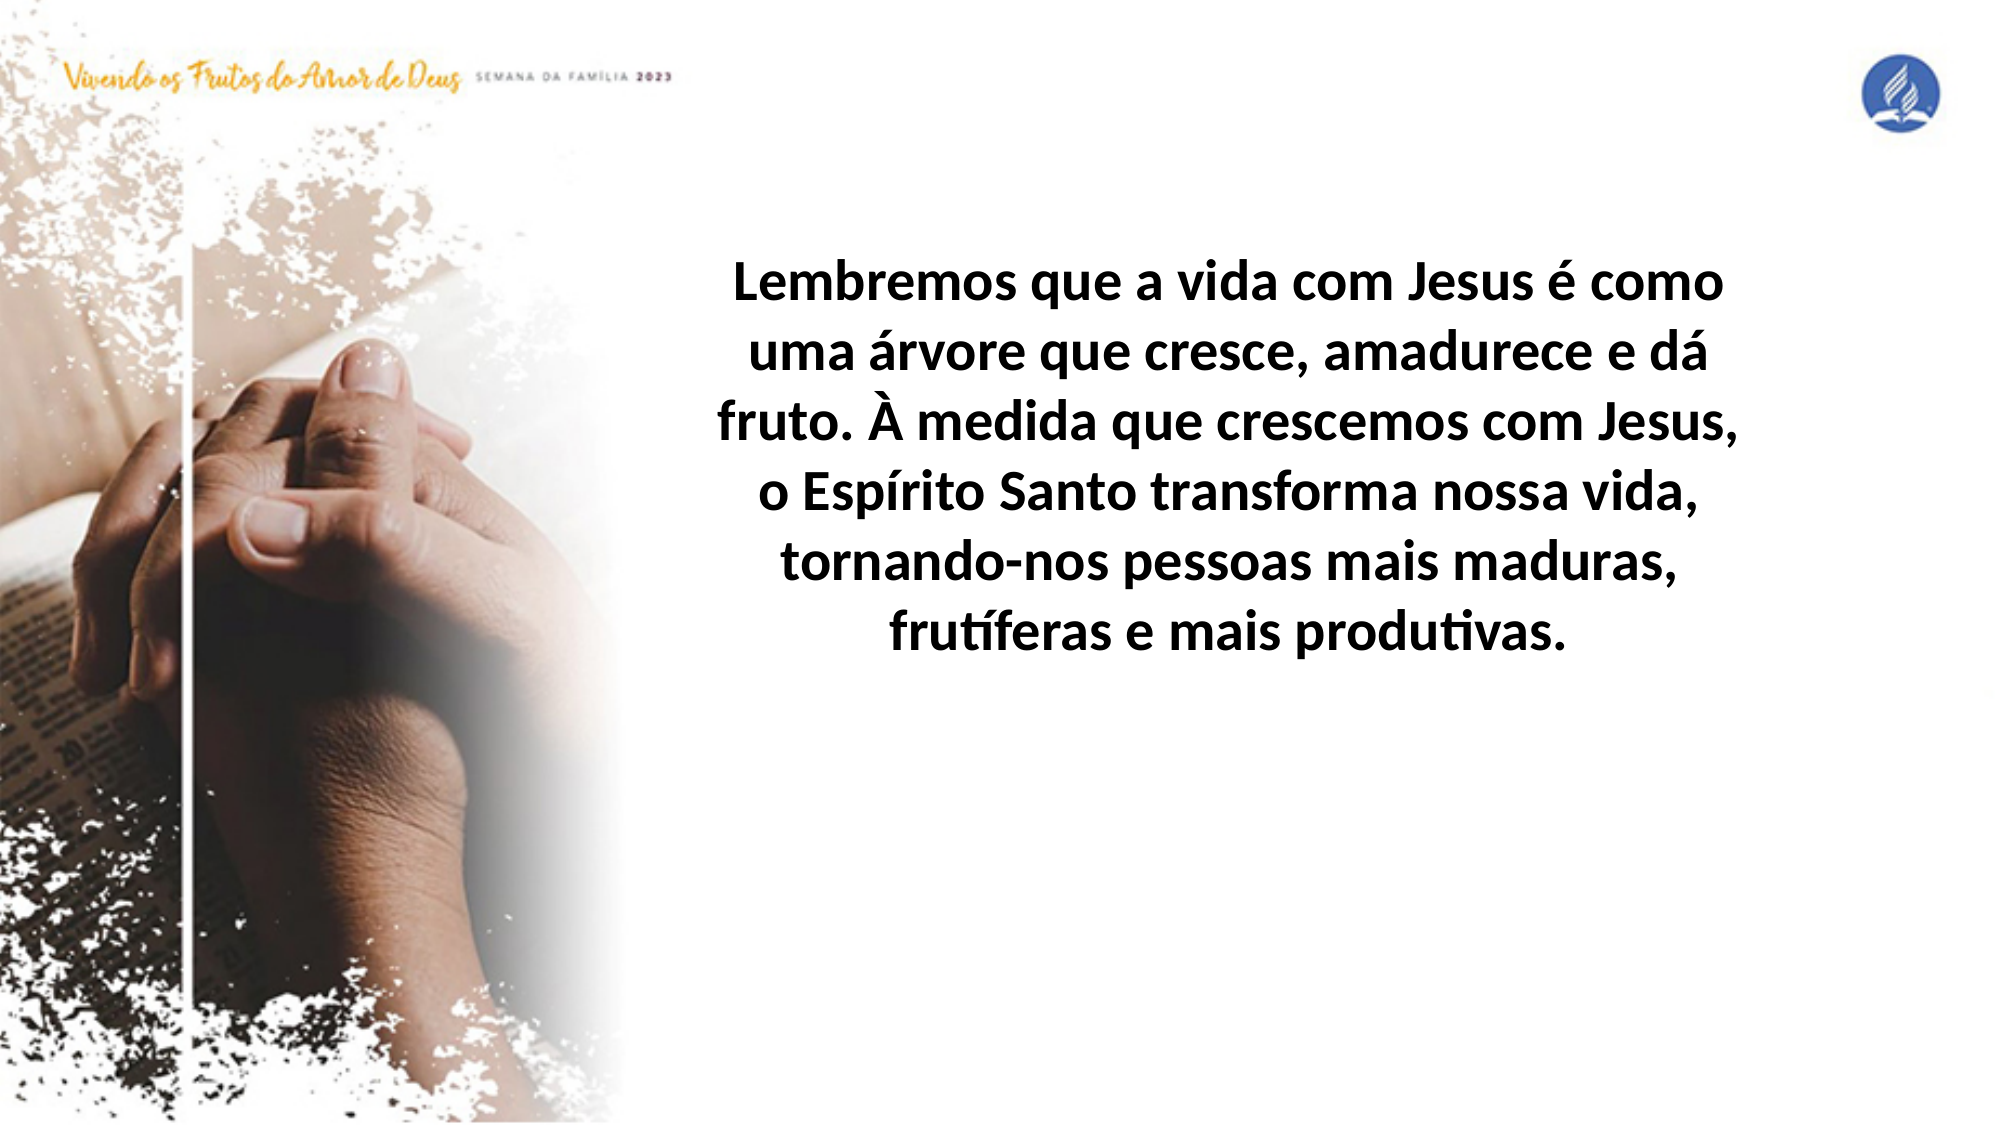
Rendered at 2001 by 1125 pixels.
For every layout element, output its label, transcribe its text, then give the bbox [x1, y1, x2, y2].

text_box Lembremos que a vida com Jesus é como uma árvore que cresce, amadurece e dá fruto. À medida que crescemos com Jesus, o Espírito Santo transforma nossa vida, tornando-nos pessoas mais maduras, frutíferas e mais produtivas. [682, 235, 1776, 670]
picture [0, 0, 2001, 1125]
